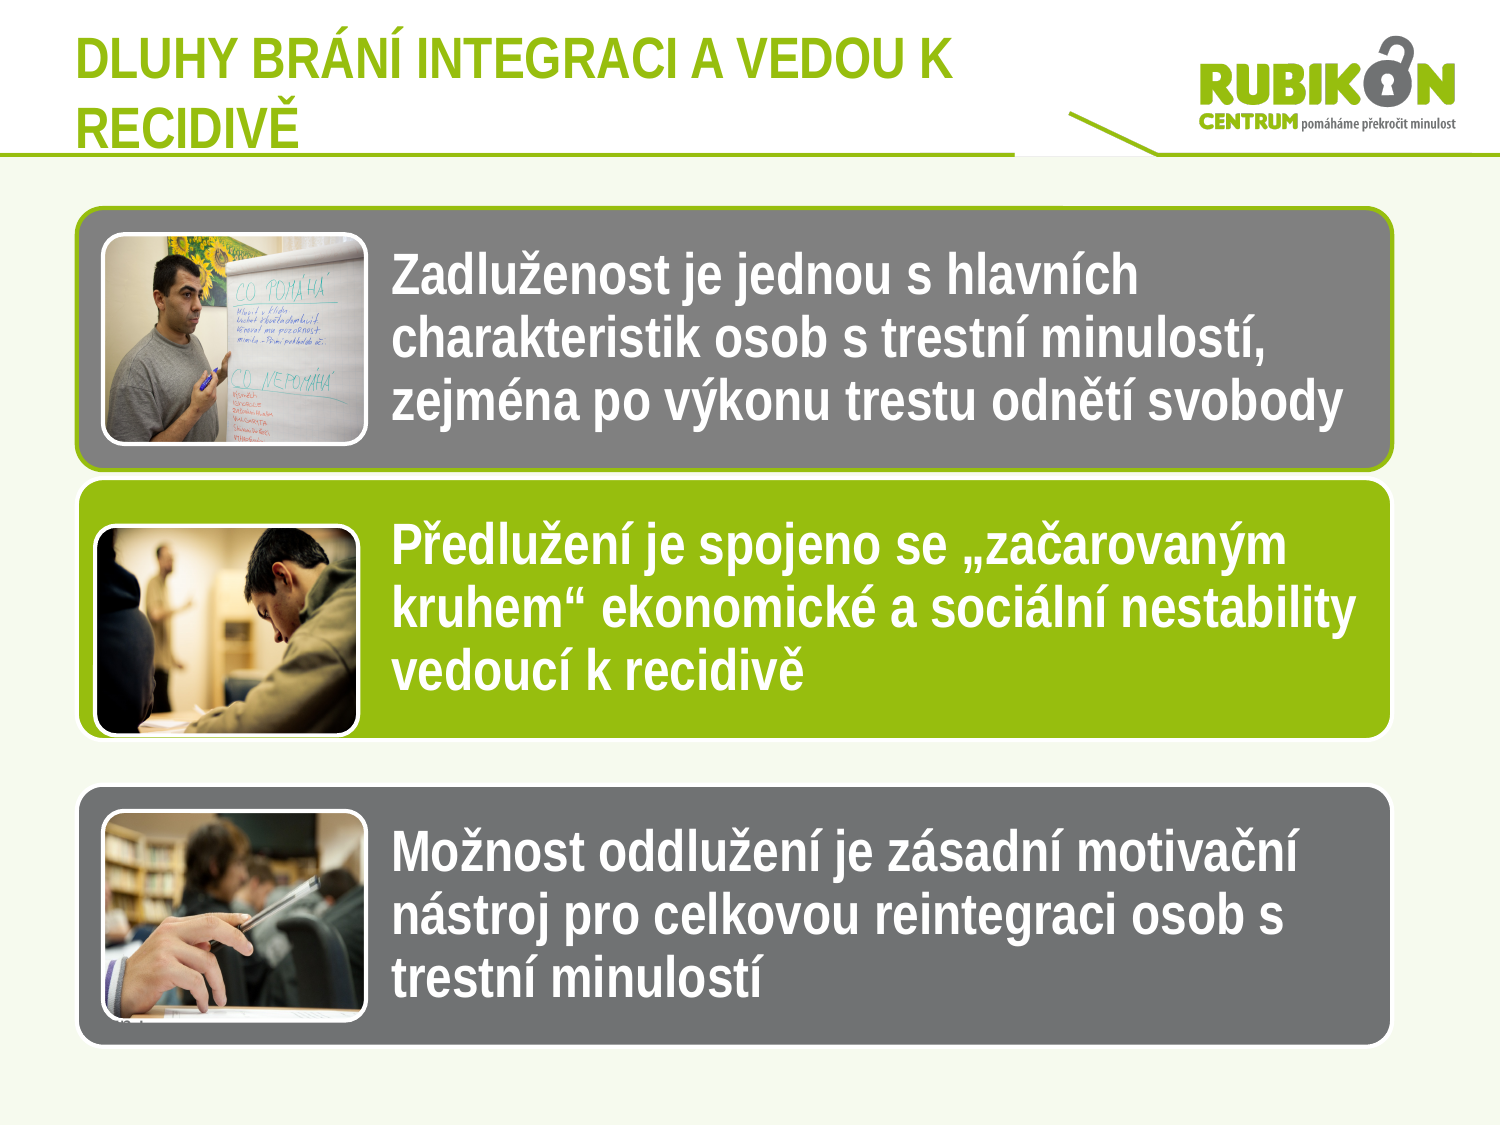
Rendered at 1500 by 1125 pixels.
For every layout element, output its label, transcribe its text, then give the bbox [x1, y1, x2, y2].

text_box Možnost oddlužení je zásadní motivační nástroj pro celkovou reintegraci osob s trestní minulostí [76, 784, 1393, 1035]
text_box DLUHY BRÁNÍ INTEGRACI A VEDOU K RECIDIVĚ [74, 30, 1010, 149]
text_box Předlužení je spojeno se „začarovaným kruhem“ ekonomické a sociální nestability vedoucí k recidivě [76, 478, 1393, 741]
text_box [102, 234, 367, 444]
picture [0, 0, 1500, 1125]
text_box Pozn.: [81, 1007, 1429, 1088]
text_box [102, 810, 367, 1007]
text_box Zadluženost je jednou s hlavních charakteristik osob s trestní minulostí, zejména po výkonu trestu odnětí svobody [76, 208, 1393, 471]
text_box [95, 525, 359, 736]
